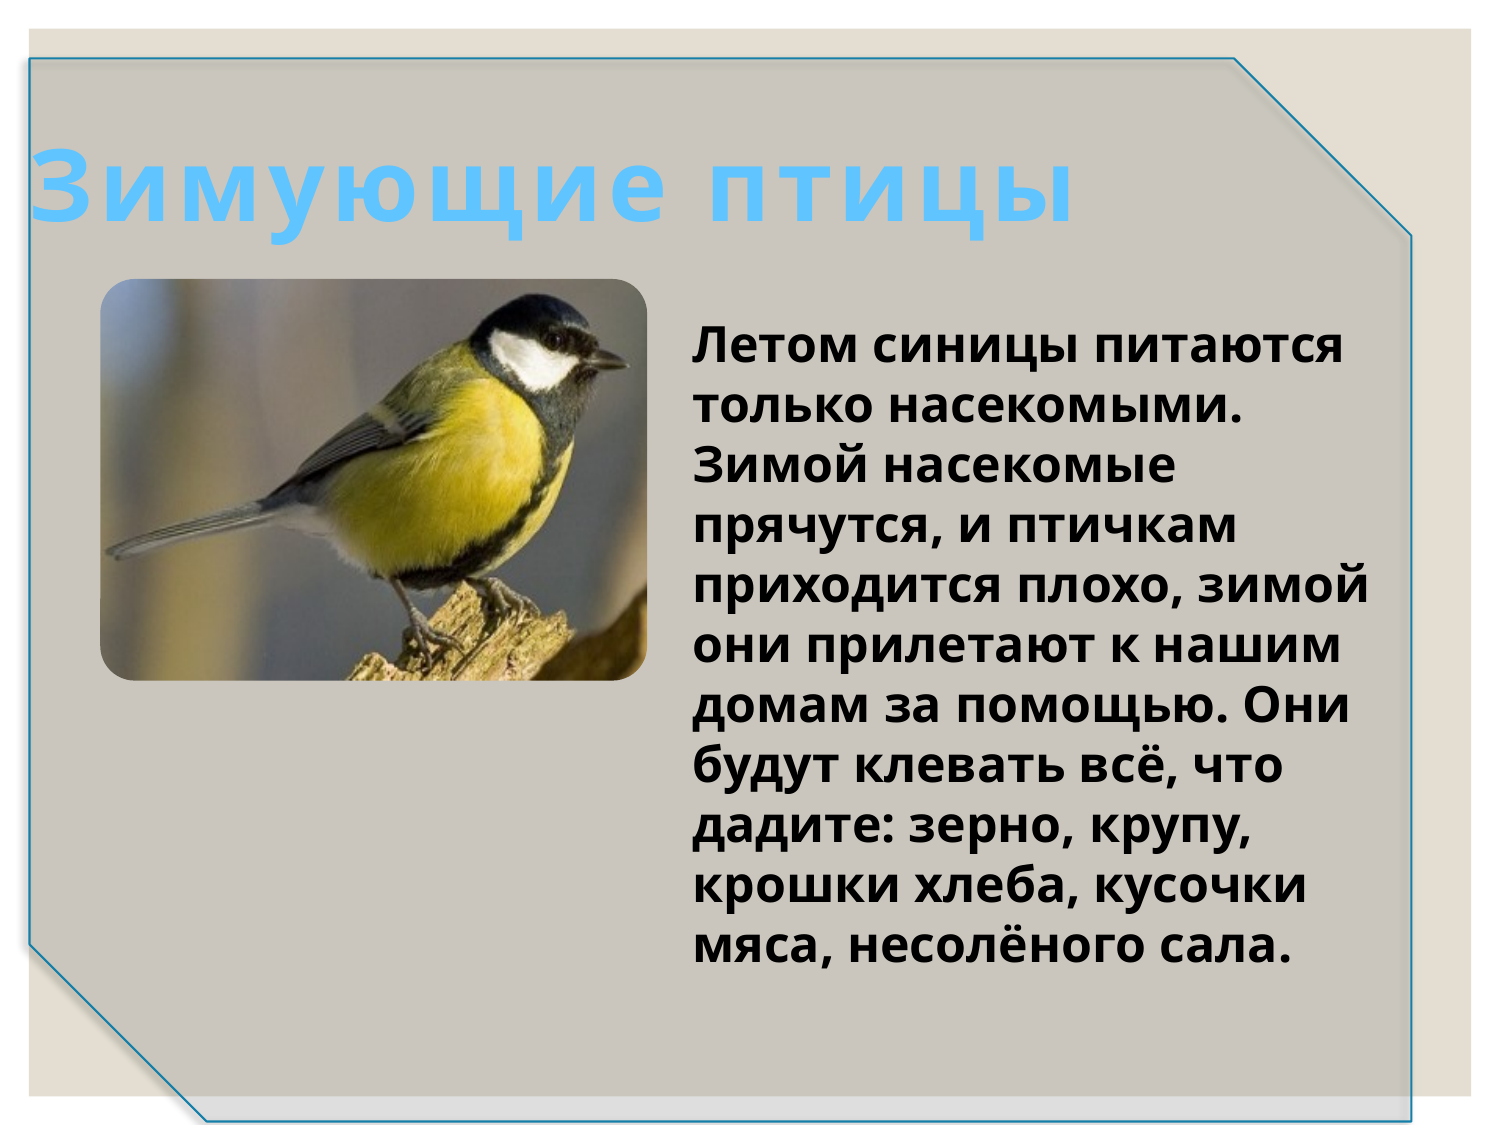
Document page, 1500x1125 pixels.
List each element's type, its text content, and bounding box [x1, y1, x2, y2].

picture [100, 278, 648, 681]
text_box Зимующие птицы [14, 113, 1094, 249]
text_box Летом синицы питаются только насекомыми. Зимой насекомые прячутся, и птичкам приходится плохо, зимой они прилетают к нашим домам за помощью. Они будут клевать всё, что дадите: зерно, крупу, крошки хлеба, кусочки мяса, несолёного сала. [677, 305, 1422, 980]
text_box [28, 57, 1413, 1123]
